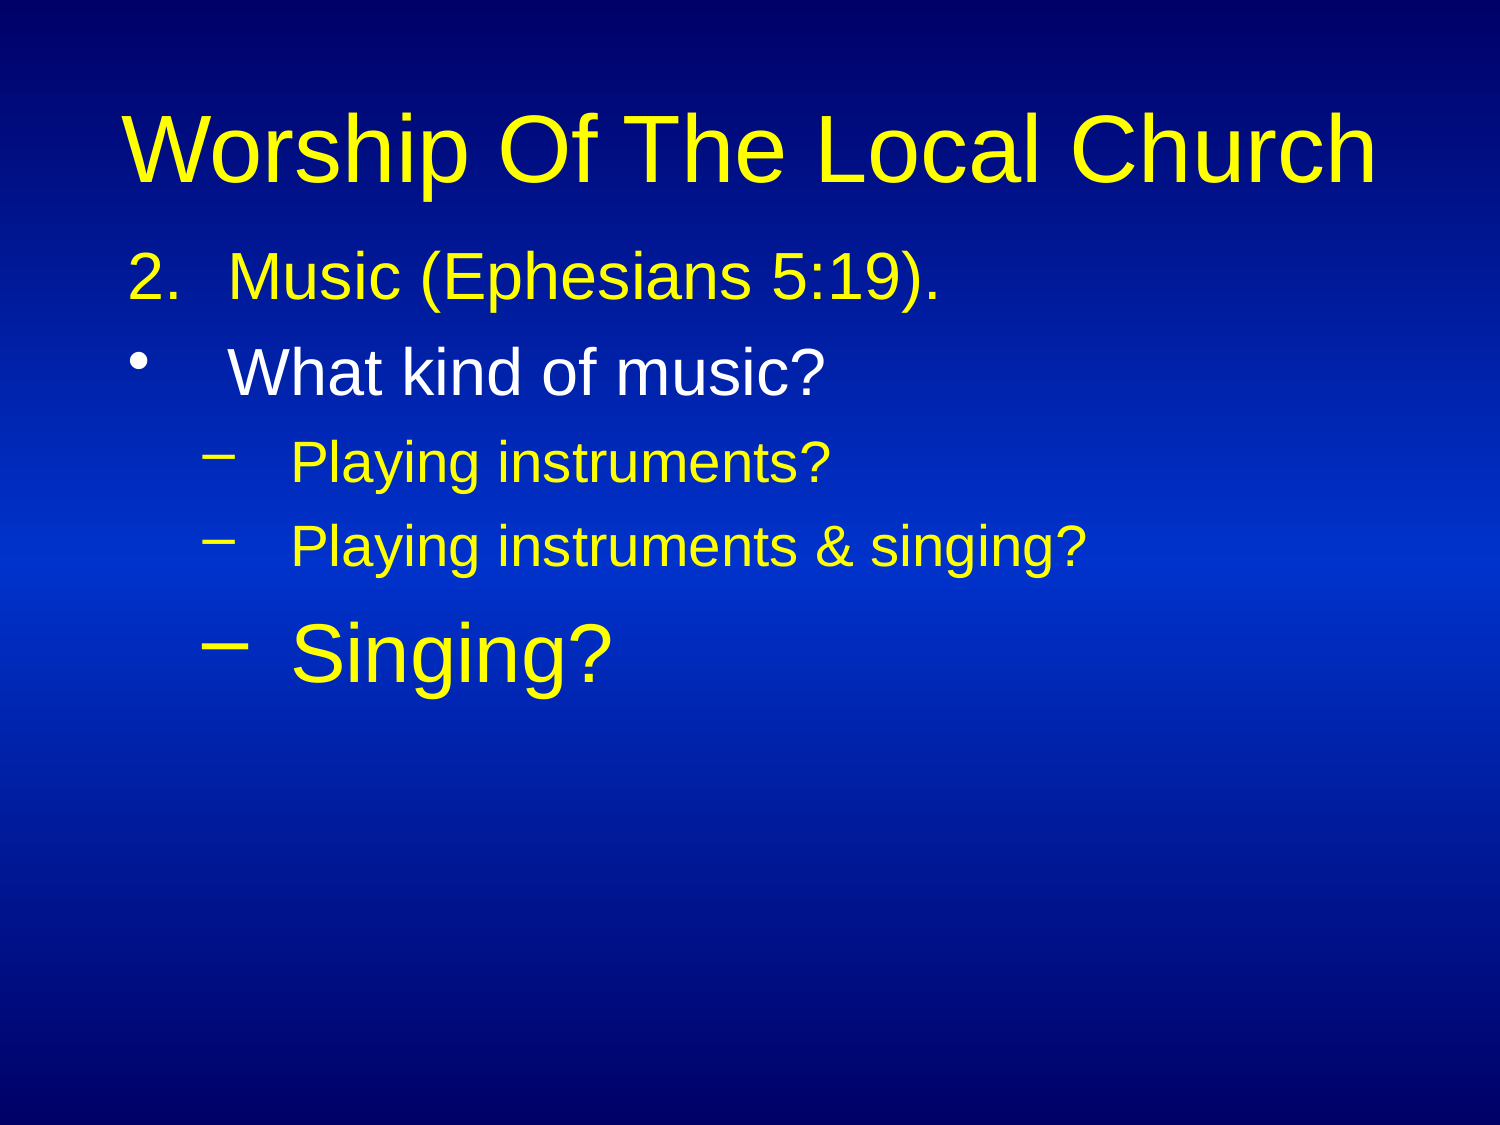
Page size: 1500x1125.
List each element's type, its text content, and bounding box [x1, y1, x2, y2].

title Worship Of The Local Church [37, 50, 1463, 238]
list Music (Ephesians 5:19). What kind of music? Playing instruments? Playing instruments & singing? Singing? [112, 224, 1463, 1125]
